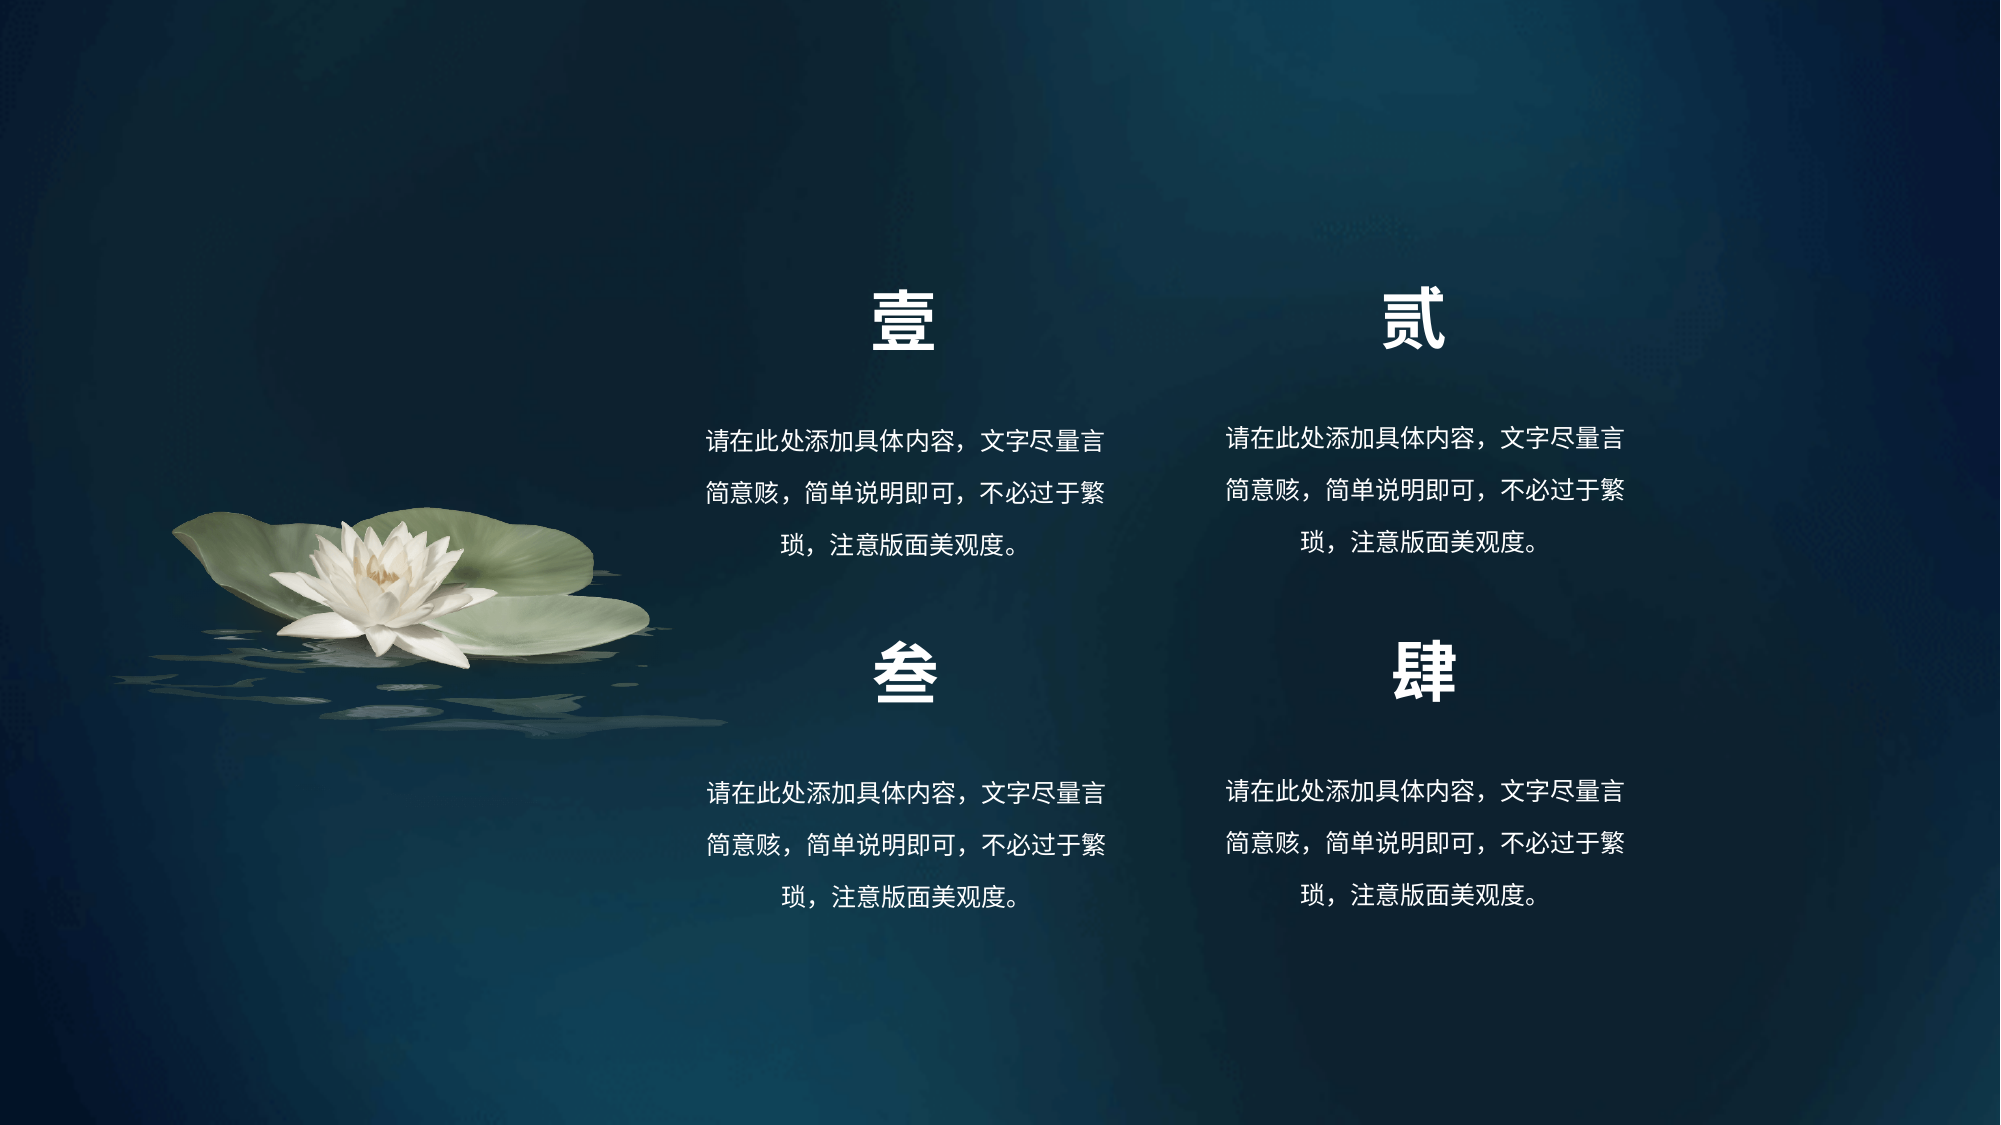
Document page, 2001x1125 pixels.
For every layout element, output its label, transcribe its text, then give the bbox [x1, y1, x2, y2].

text_box 叁 [857, 624, 966, 720]
text_box 贰 [1365, 269, 1474, 365]
text_box 壹 [855, 272, 965, 368]
text_box 请在此处添加具体内容，文字尽量言简意赅，简单说明即可，不必过于繁琐，注意版面美观度。 [680, 747, 1134, 919]
text_box 请在此处添加具体内容，文字尽量言简意赅，简单说明即可，不必过于繁琐，注意版面美观度。 [1199, 392, 1653, 564]
text_box 请在此处添加具体内容，文字尽量言简意赅，简单说明即可，不必过于繁琐，注意版面美观度。 [678, 395, 1132, 567]
text_box 肆 [1376, 622, 1485, 717]
text_box 请在此处添加具体内容，文字尽量言简意赅，简单说明即可，不必过于繁琐，注意版面美观度。 [1199, 745, 1653, 917]
picture [0, 0, 2000, 1125]
